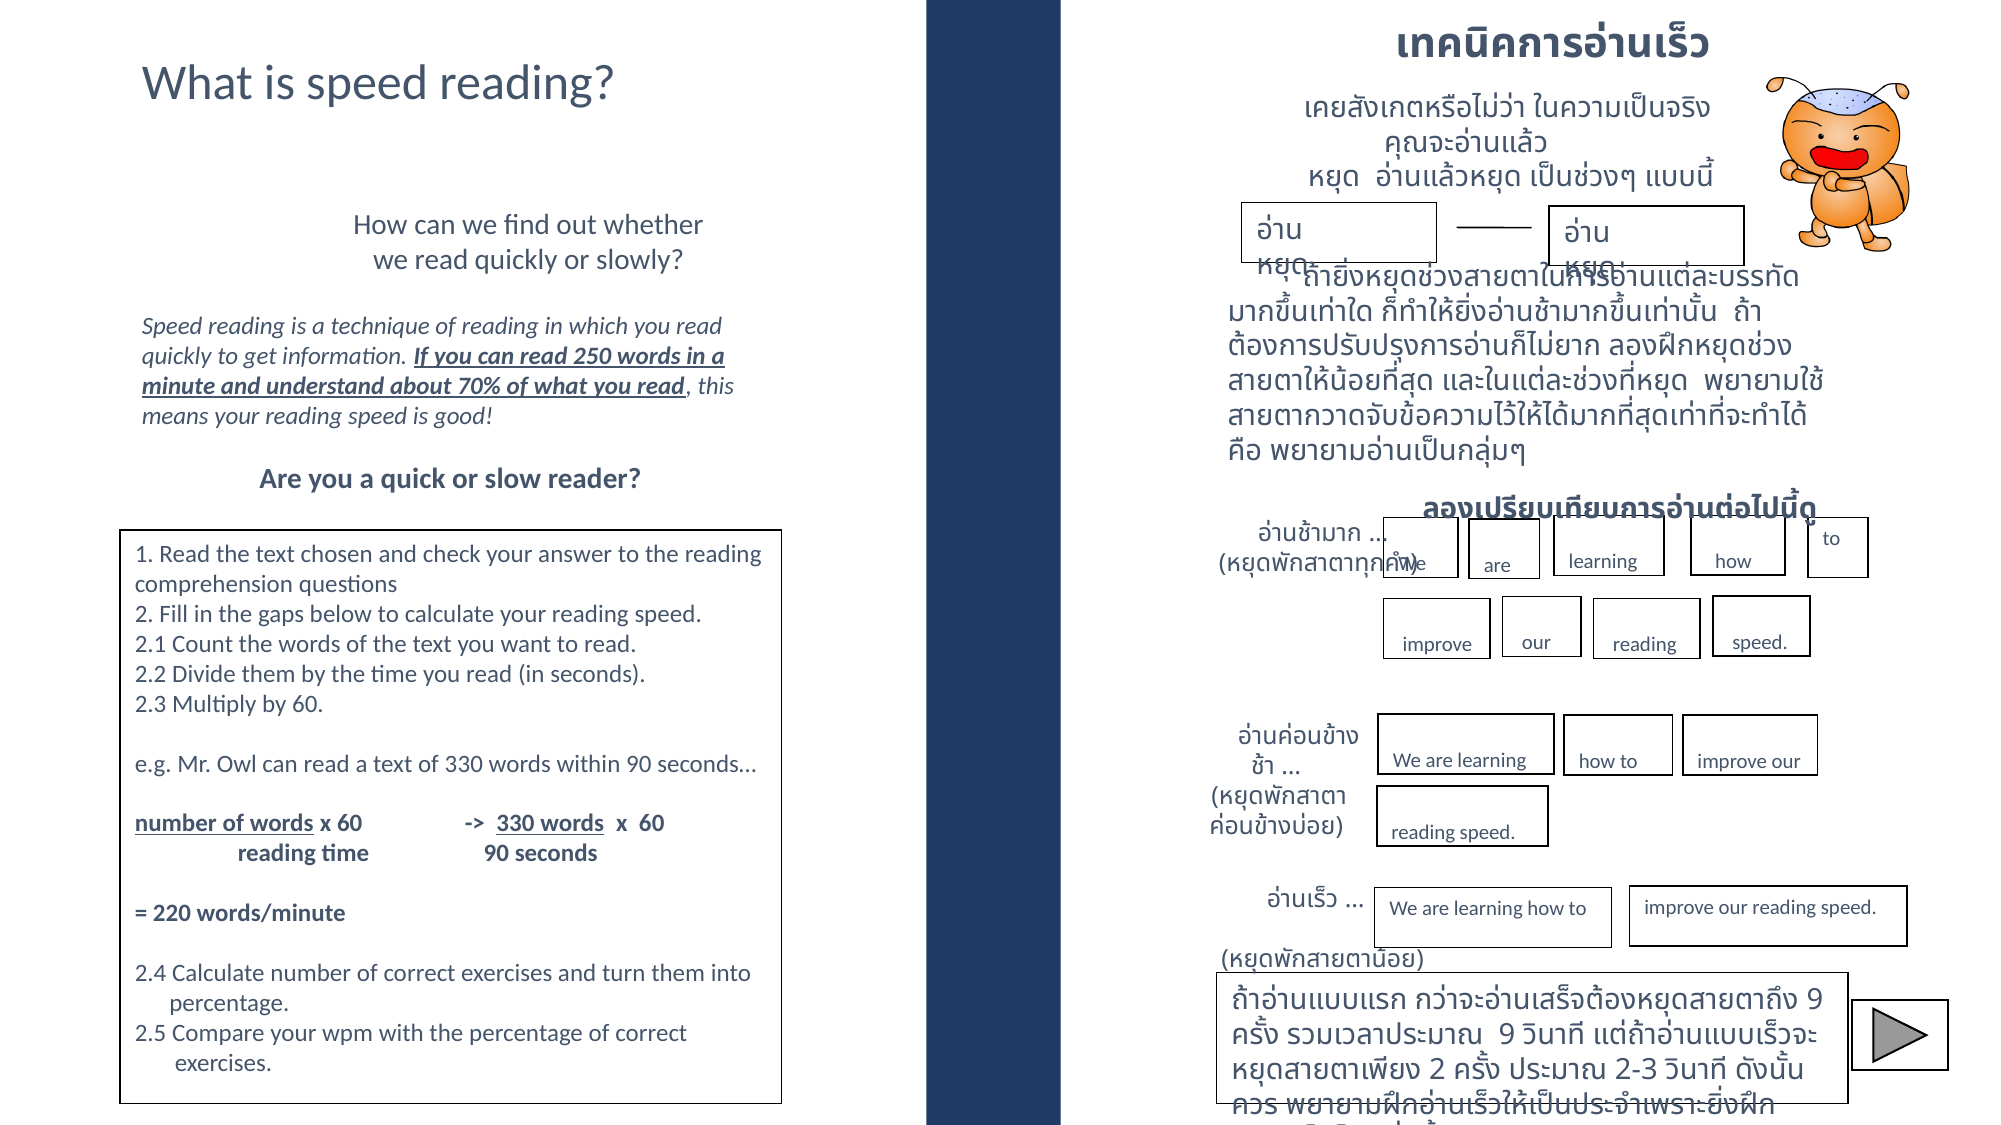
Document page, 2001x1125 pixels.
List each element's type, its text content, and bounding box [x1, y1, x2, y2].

text_box We are learning [1378, 714, 1554, 774]
text_box อ่านค่อนข้างช้า … (หยุดพักสาตาค่อนข้างบ่อย) [1177, 682, 1375, 847]
text_box [925, 0, 1062, 1125]
text_box อ่าน หยุด [1549, 205, 1745, 249]
text_box improve our reading speed. [1664, 886, 1907, 946]
text_box reading [1593, 598, 1701, 659]
text_box ถ้ายิ่งหยุดช่วงสายตาในการอ่านแต่ละบรรทัดมากขึ้นเท่าใด ก็ทำให้ยิ่งอ่านช้ามากขึ้นเท่านั้น ถ้าต้องการปรับปรุงการอ่านก็ไม่ยาก ลองฝึกหยุดช่วงสายตาให้น้อยที่สุด และในแต่ละช่วงที่หยุด พยายามใช้สายตากวาดจับข้อความไว้ให้ได้มากที่สุดเท่าที่จะทำได้ คือ พยายามอ่านเป็นกลุ่มๆ ลองเปรียบเทียบการอ่านต่อไปนี้ดู [1212, 249, 1852, 572]
text_box speed. [1712, 596, 1810, 656]
text_box อ่านเร็ว … (หยุดพักสายตาน้อย) [1167, 845, 1664, 980]
text_box [1851, 999, 1949, 1071]
text_box เทคนิคการอ่านเร็ว เคยสังเกตหรือไม่ว่า ในความเป็นจริงคุณจะอ่านแล้ว หยุด อ่านแล้วหยุด เป็นช่วงๆ แบบนี้ [1209, 7, 1731, 240]
text_box อ่าน หยุด [1241, 240, 1437, 249]
text_box how to [1564, 715, 1673, 776]
text_box to [1808, 517, 1868, 578]
text_box reading speed. [1376, 786, 1549, 845]
picture [1766, 76, 1910, 258]
text_box improve our [1682, 715, 1818, 776]
text_box ถ้าอ่านแบบแรก กว่าจะอ่านเสร็จต้องหยุดสายตาถึง 9 ครั้ง รวมเวลาประมาณ 9 วินาที แต่ถ้าอ่านแบบเร็วจะหยุดสายตาเพียง 2 ครั้ง ประมาณ 2-3 วินาที ดังนั้นควร พยายามฝึกอ่านเร็วให้เป็นประจำเพราะยิ่งฝึกความเร็วก็จะเพิ่มขึ้น [1216, 972, 1848, 1104]
text_box how [1690, 572, 1785, 576]
text_box 1. Read the text chosen and check your answer to the reading comprehension questions 2. Fill in the gaps below to calculate your reading speed. 2.1 Count the words of the text you want to read. 2.2 Divide them by the time you read (in seconds). 2.3 Multiply by 60. e.g. Mr. Owl can read a text of 330 words within 90 seconds… number of words x 60 -> 330 words x 60 reading time 90 seconds = 220 words/minute 2.4 Calculate number of correct exercises and turn them into percentage. 2.5 Compare your wpm with the percentage of correct exercises. [120, 530, 782, 1104]
text_box learning [1553, 572, 1664, 576]
text_box improve [1383, 598, 1490, 659]
text_box our [1502, 596, 1581, 657]
text_box are [1468, 572, 1540, 579]
text_box อ่านช้ามาก … (หยุดพักสาตาทุกคำ) [1197, 479, 1463, 584]
text_box What is speed reading? How can we find out whether we read quickly or slowly? Speed reading is a technique of reading in which you read quickly to get information. If you can read 250 words in a minute and understand about 70% of what you read, this means your reading speed is good! Are you a quick or slow reader? [127, 42, 775, 530]
text_box We are learning how to [1374, 887, 1612, 948]
